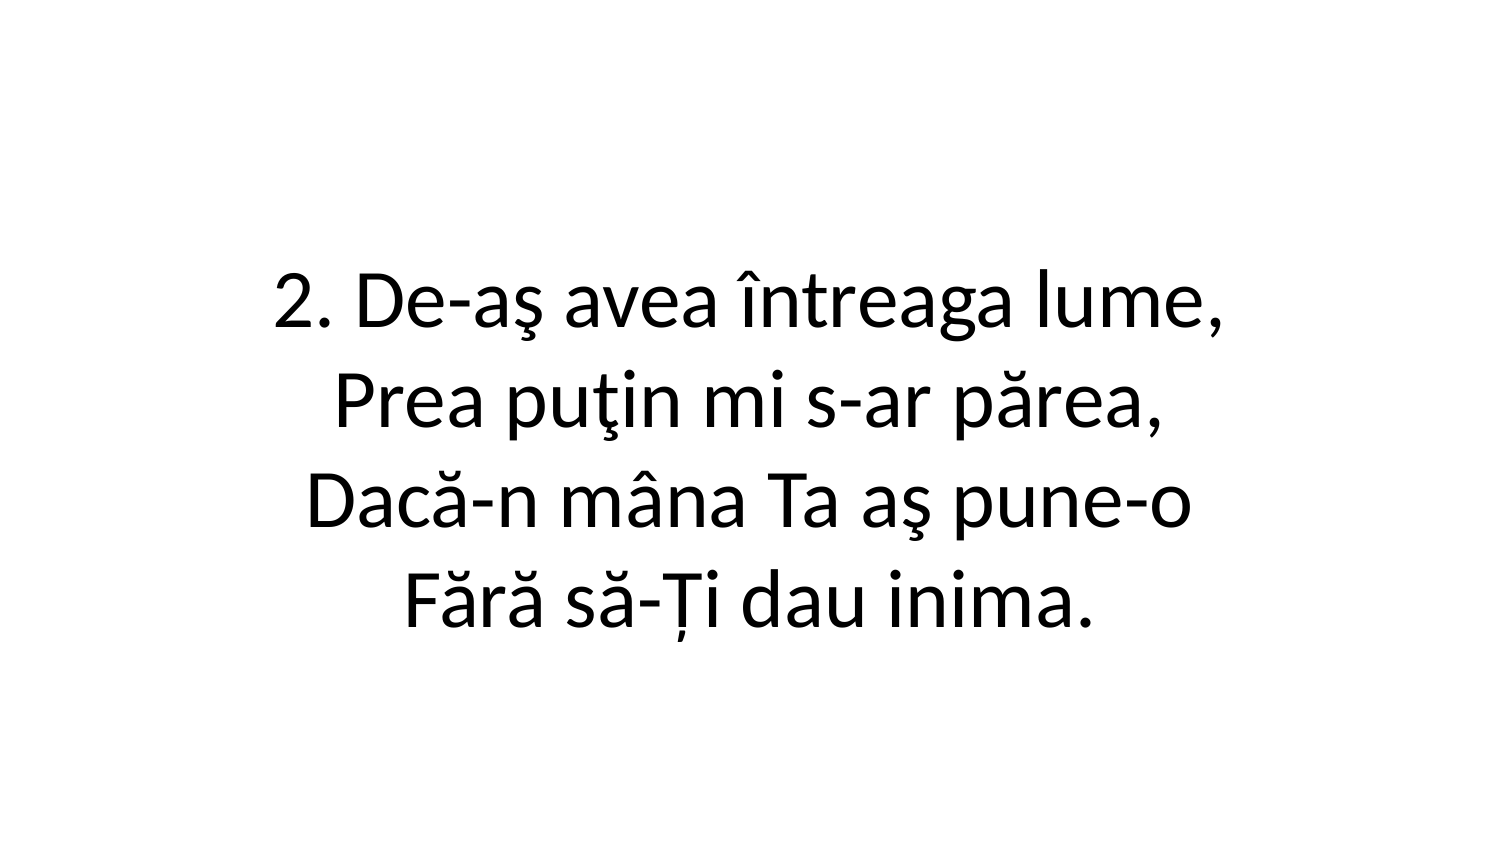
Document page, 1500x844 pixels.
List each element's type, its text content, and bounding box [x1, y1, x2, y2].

text_box 2. De-aş avea întreaga lume, Prea puţin mi s-ar părea, Dacă-n mâna Ta aş pune-o Fără să-Ți dau inima. [257, 192, 1243, 652]
